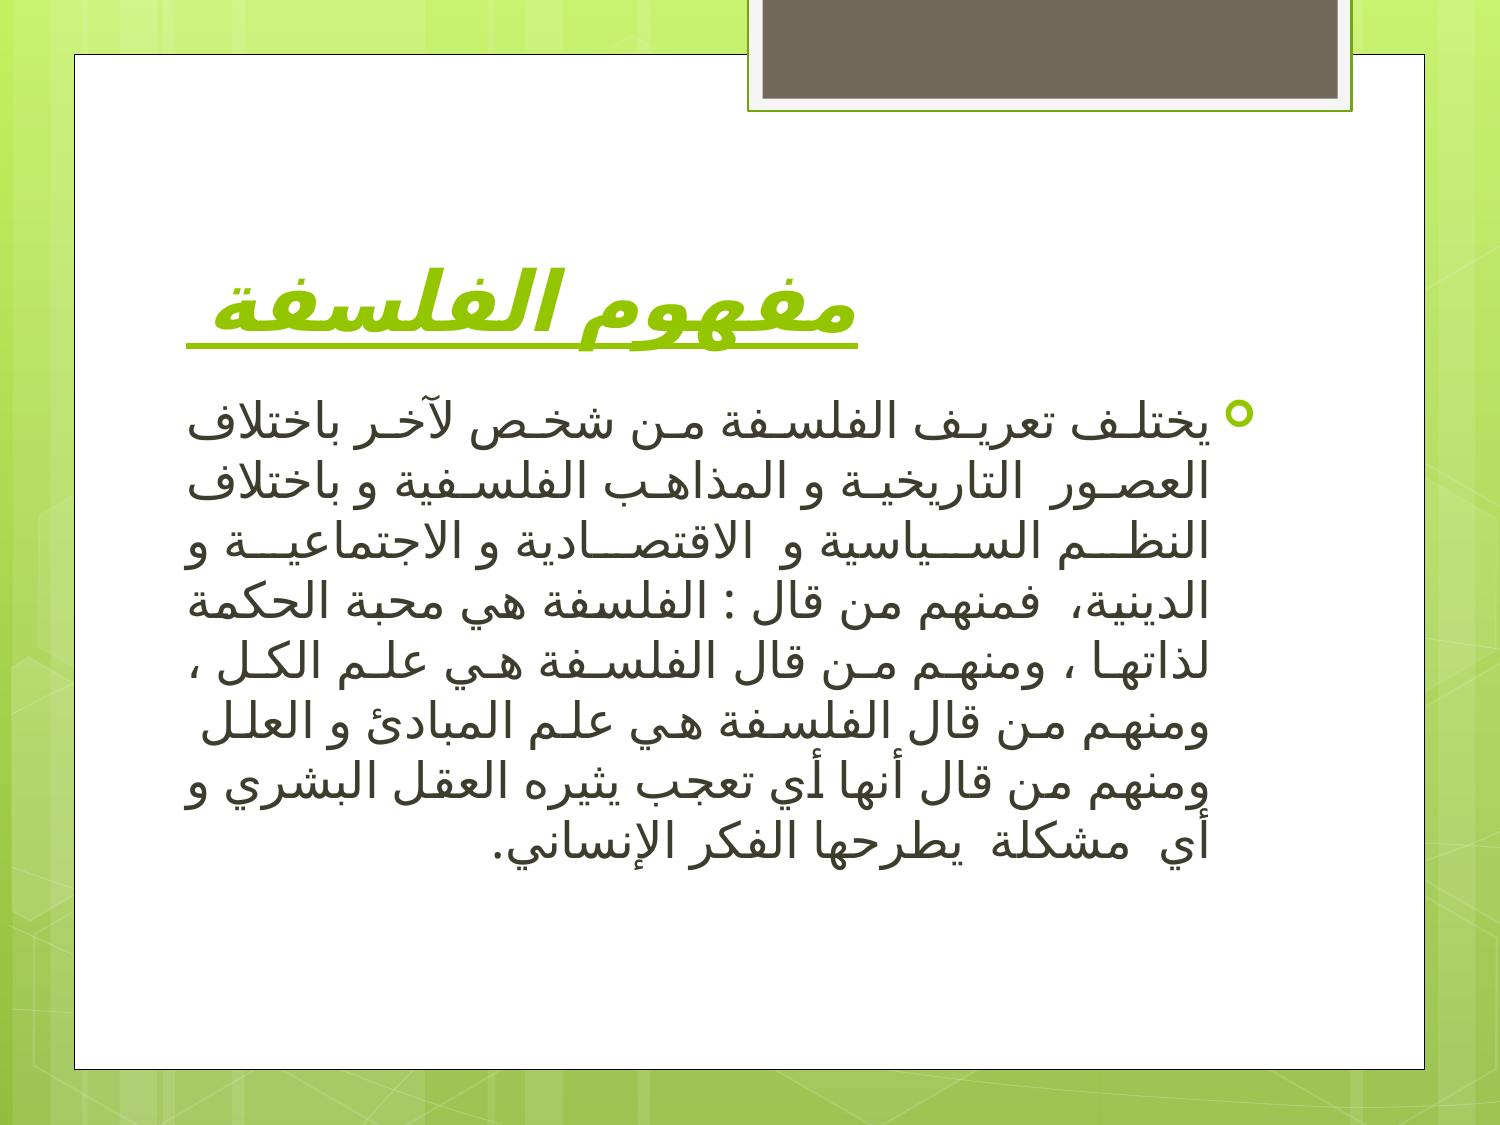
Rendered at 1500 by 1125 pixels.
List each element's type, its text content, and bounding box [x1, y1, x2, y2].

list يختلف تعريف الفلسفة من شخص لآخر باختلاف العصور التاريخية و المذاهب الفلسفية و باختلاف النظم السياسية و الاقتصادية و الاجتماعية و الدينية، فمنهم من قال : الفلسفة هي محبة الحكمة لذاتها ، ومنهم من قال الفلسفة هي علم الكل ، ومنهم من قال الفلسفة هي علم المبادئ و العلل ومنهم من قال أنها أي تعجب يثيره العقل البشري و أي مشكلة يطرحها الفكر الإنساني. [171, 381, 1283, 957]
title مفهوم الفلسفة [171, 168, 1324, 357]
